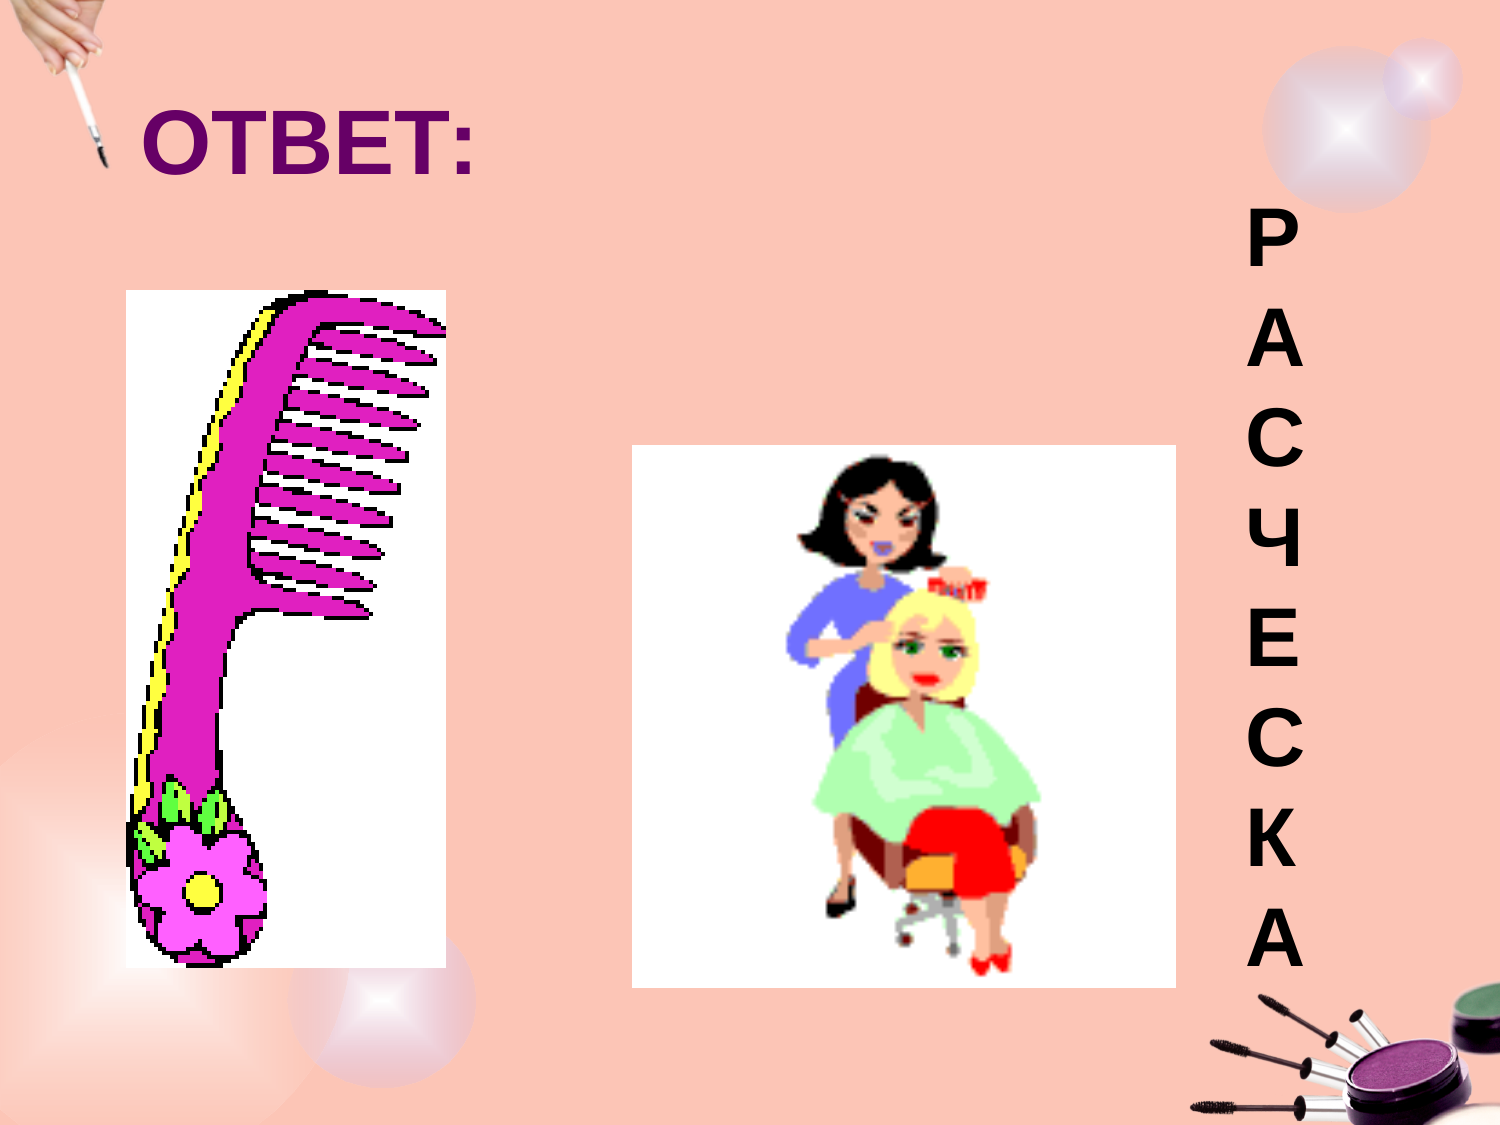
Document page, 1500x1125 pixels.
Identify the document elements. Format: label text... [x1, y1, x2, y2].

picture [0, 0, 150, 175]
picture [632, 445, 1176, 988]
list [126, 290, 446, 969]
text_box РАСЧЕСКА [1230, 175, 1289, 991]
title ОТВЕТ: [125, 75, 1425, 188]
picture [1187, 974, 1500, 1125]
